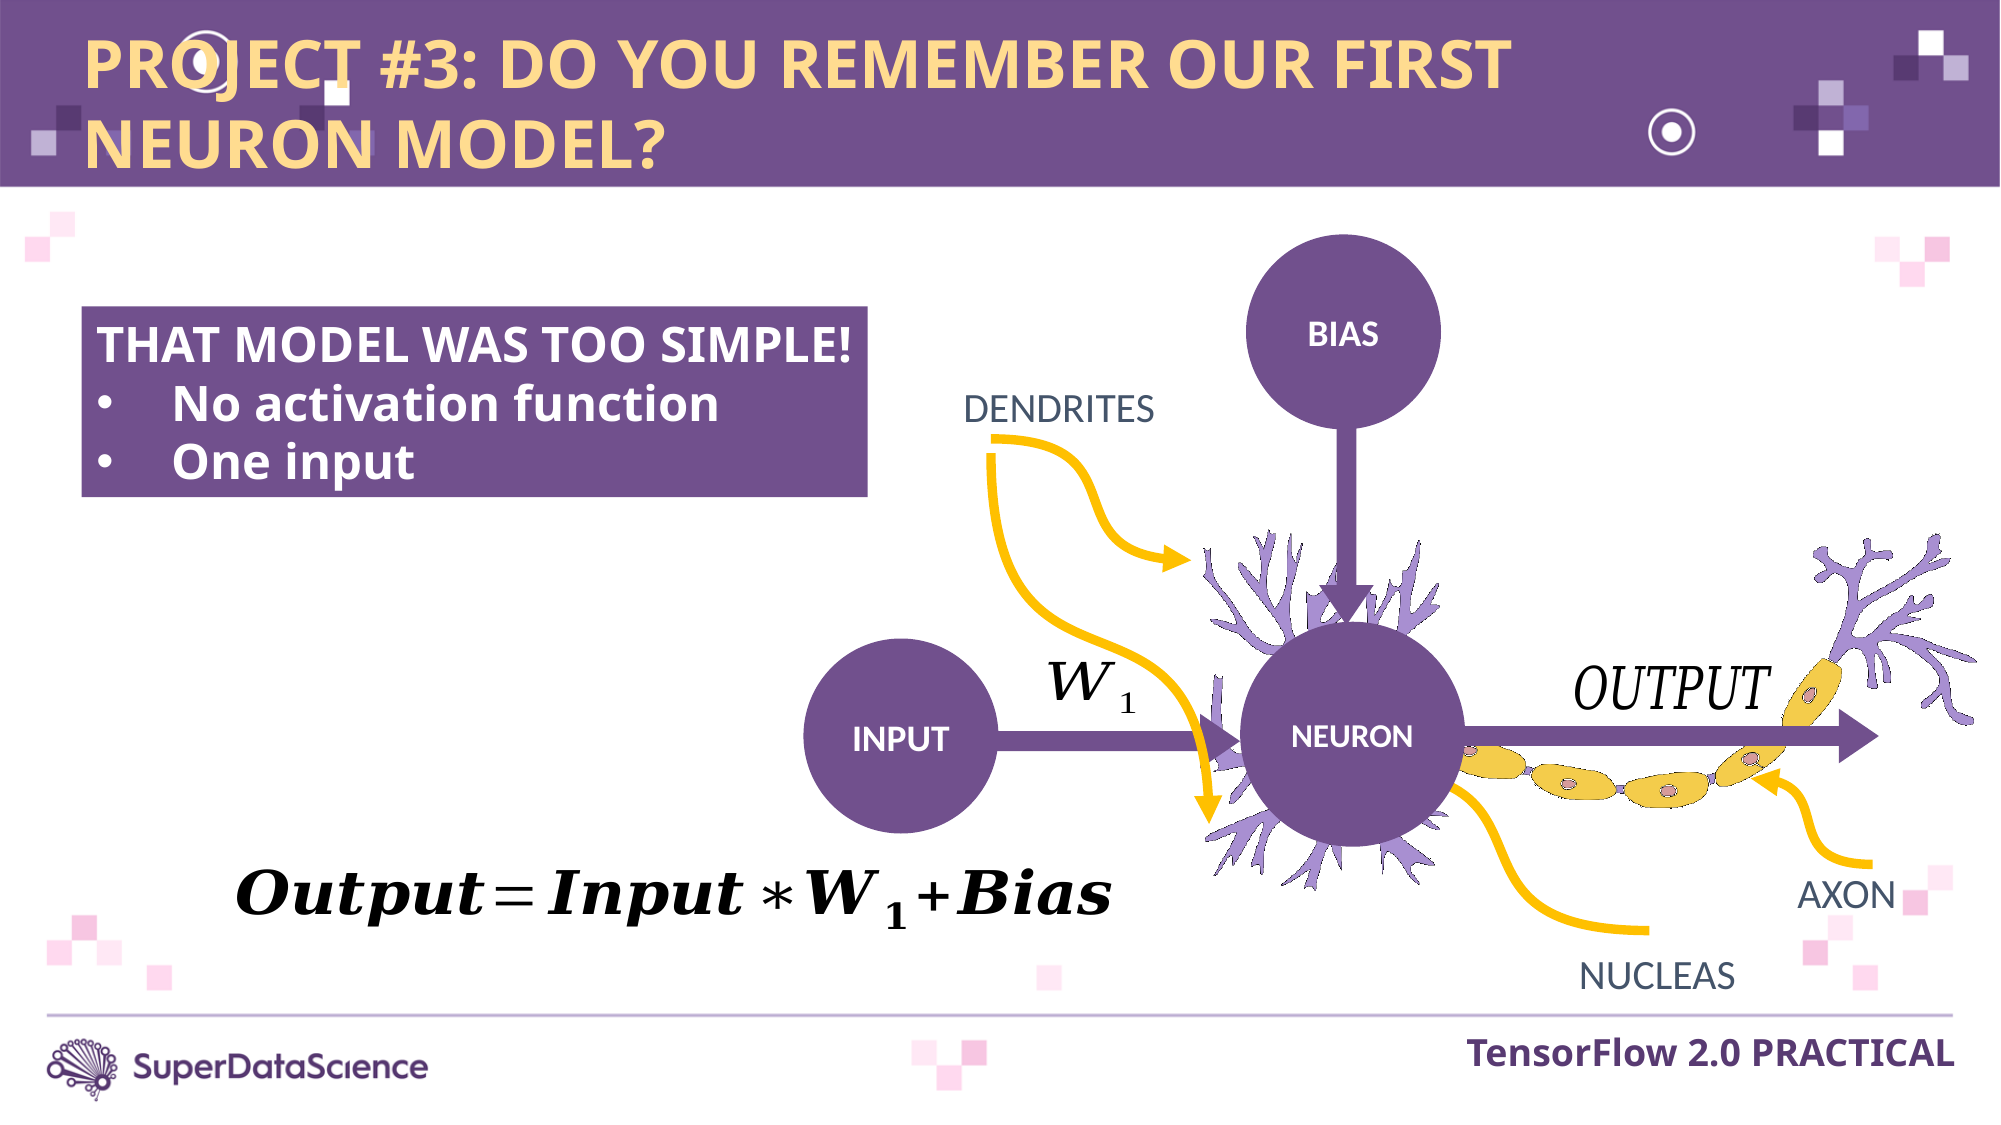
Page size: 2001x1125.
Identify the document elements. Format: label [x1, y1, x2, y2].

text_box [1750, 778, 1873, 865]
picture [0, 0, 2000, 1125]
text_box [1359, 770, 1650, 931]
text_box [914, 529, 1286, 748]
text_box [990, 438, 1192, 529]
